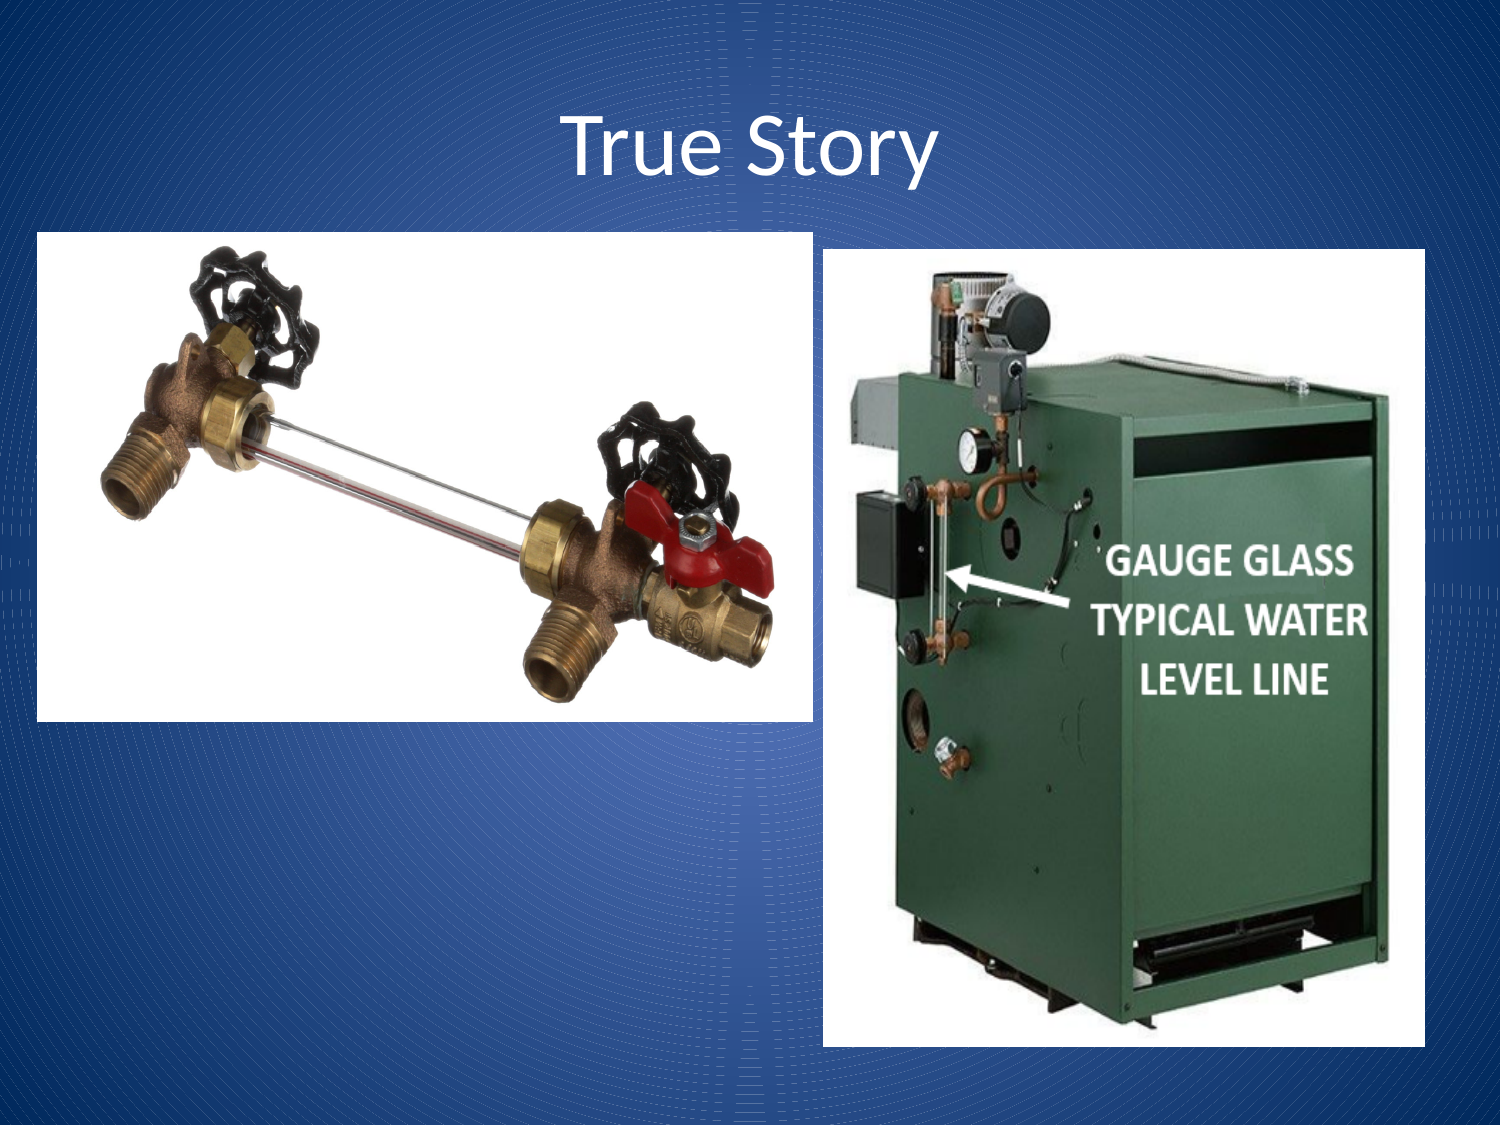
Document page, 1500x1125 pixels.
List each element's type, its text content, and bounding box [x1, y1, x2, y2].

picture [37, 232, 813, 788]
title True Story [75, 45, 1425, 233]
picture [823, 249, 1426, 1048]
